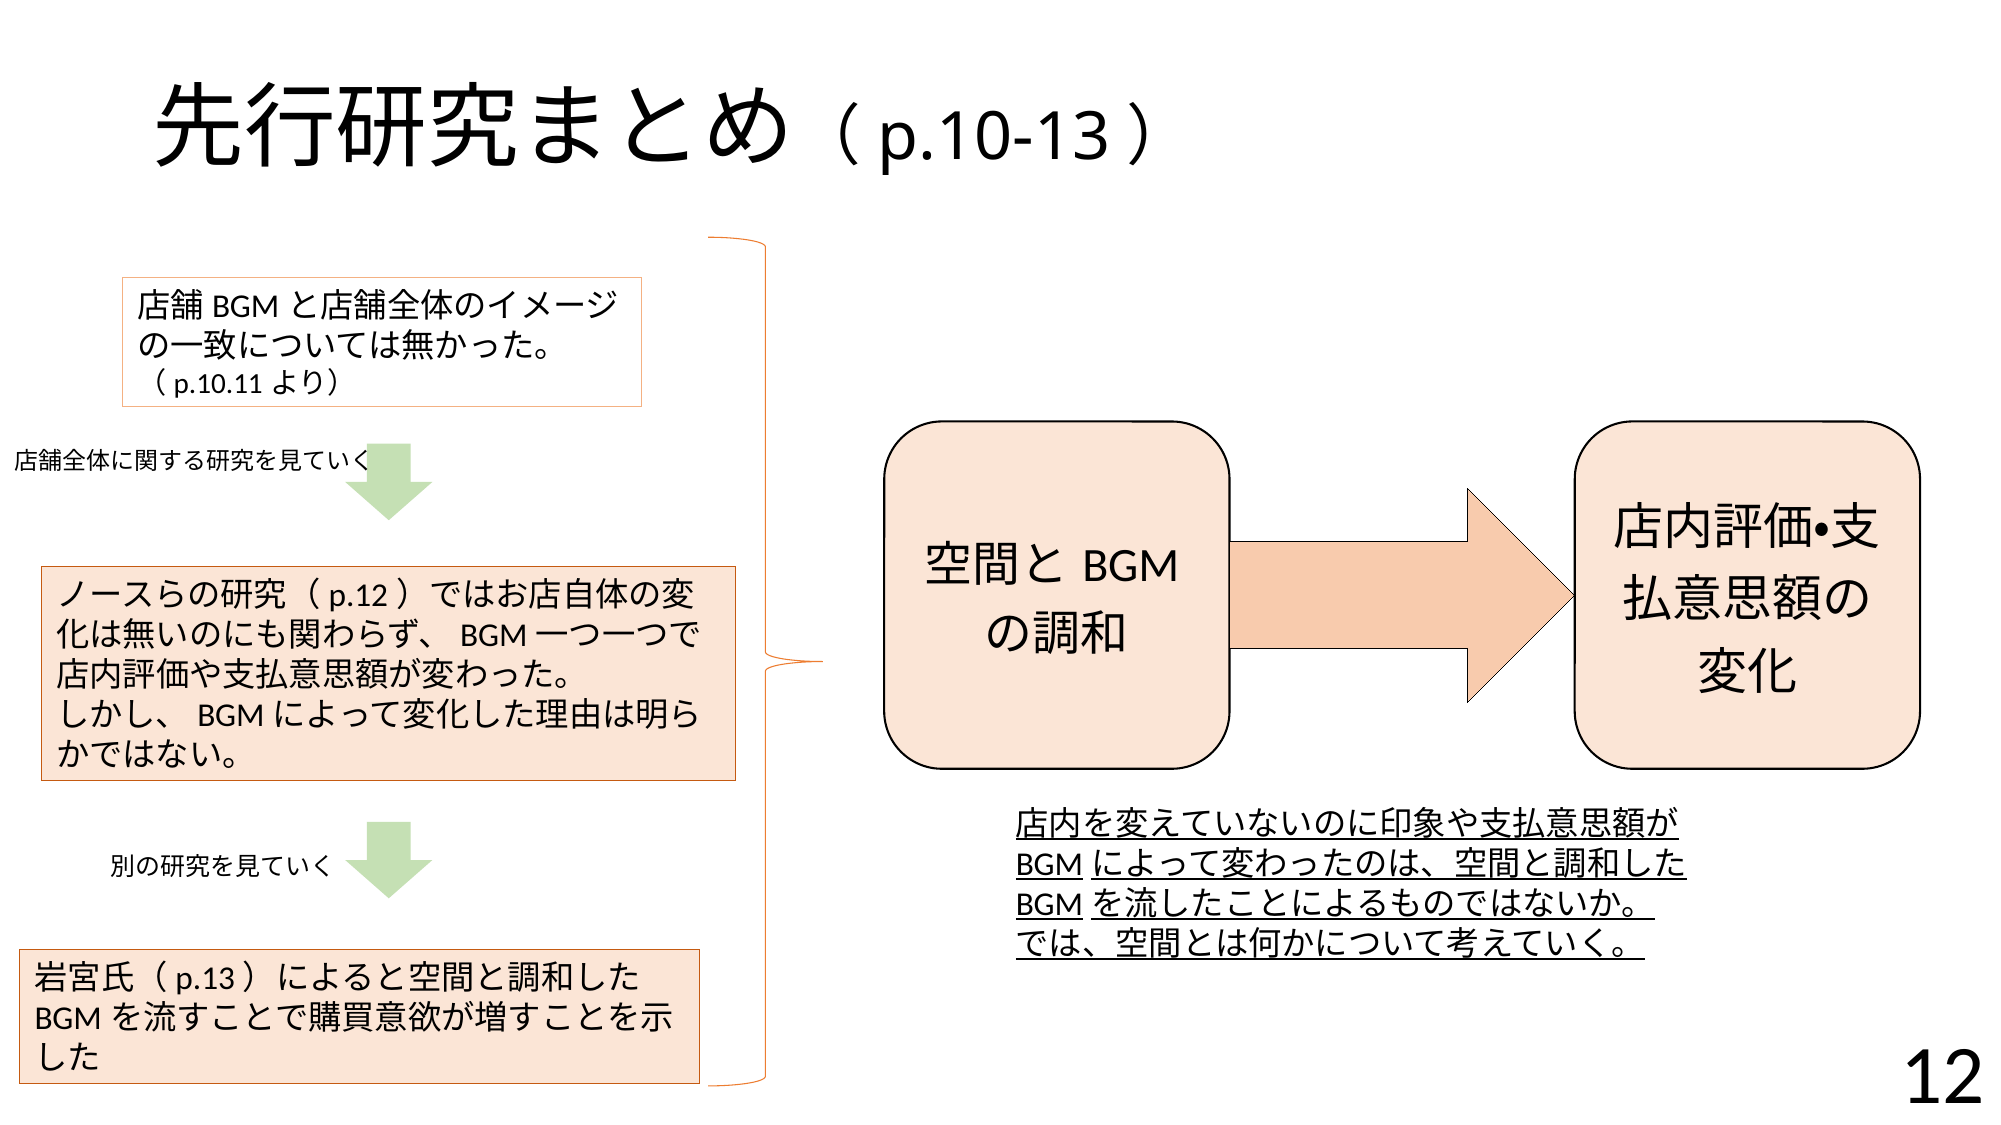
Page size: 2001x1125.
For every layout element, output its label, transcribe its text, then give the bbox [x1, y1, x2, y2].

text_box [366, 821, 412, 842]
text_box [884, 421, 1920, 769]
title 先行研究まとめ（p.10-13） [137, 21, 1863, 239]
slide_number 12 [1550, 1040, 2000, 1100]
text_box 別の研究を見ていく [95, 842, 477, 888]
text_box [708, 236, 823, 1087]
text_box [376, 888, 402, 899]
text_box 店舗全体に関する研究を見ていく [0, 437, 411, 482]
text_box [344, 443, 434, 521]
text_box 店内を変えていないのに印象や支払意思額がBGMによって変わったのは、空間と調和したBGMを流したことによるものではないか。 では、空間とは何かについて考えていく。 [1001, 794, 1758, 970]
text_box 店舗BGMと店舗全体のイメージの一致については無かった。 （p.10.11より） [122, 277, 642, 407]
text_box ノースらの研究（p.12）ではお店自体の変化は無いのにも関わらず、BGM一つ一つで店内評価や支払意思額が変わった。 しかし、BGMによって変化した理由は明らかではない。 [41, 566, 708, 781]
text_box 岩宮氏（p.13）によると空間と調和したBGMを流すことで購買意欲が増すことを示した [19, 949, 700, 1084]
